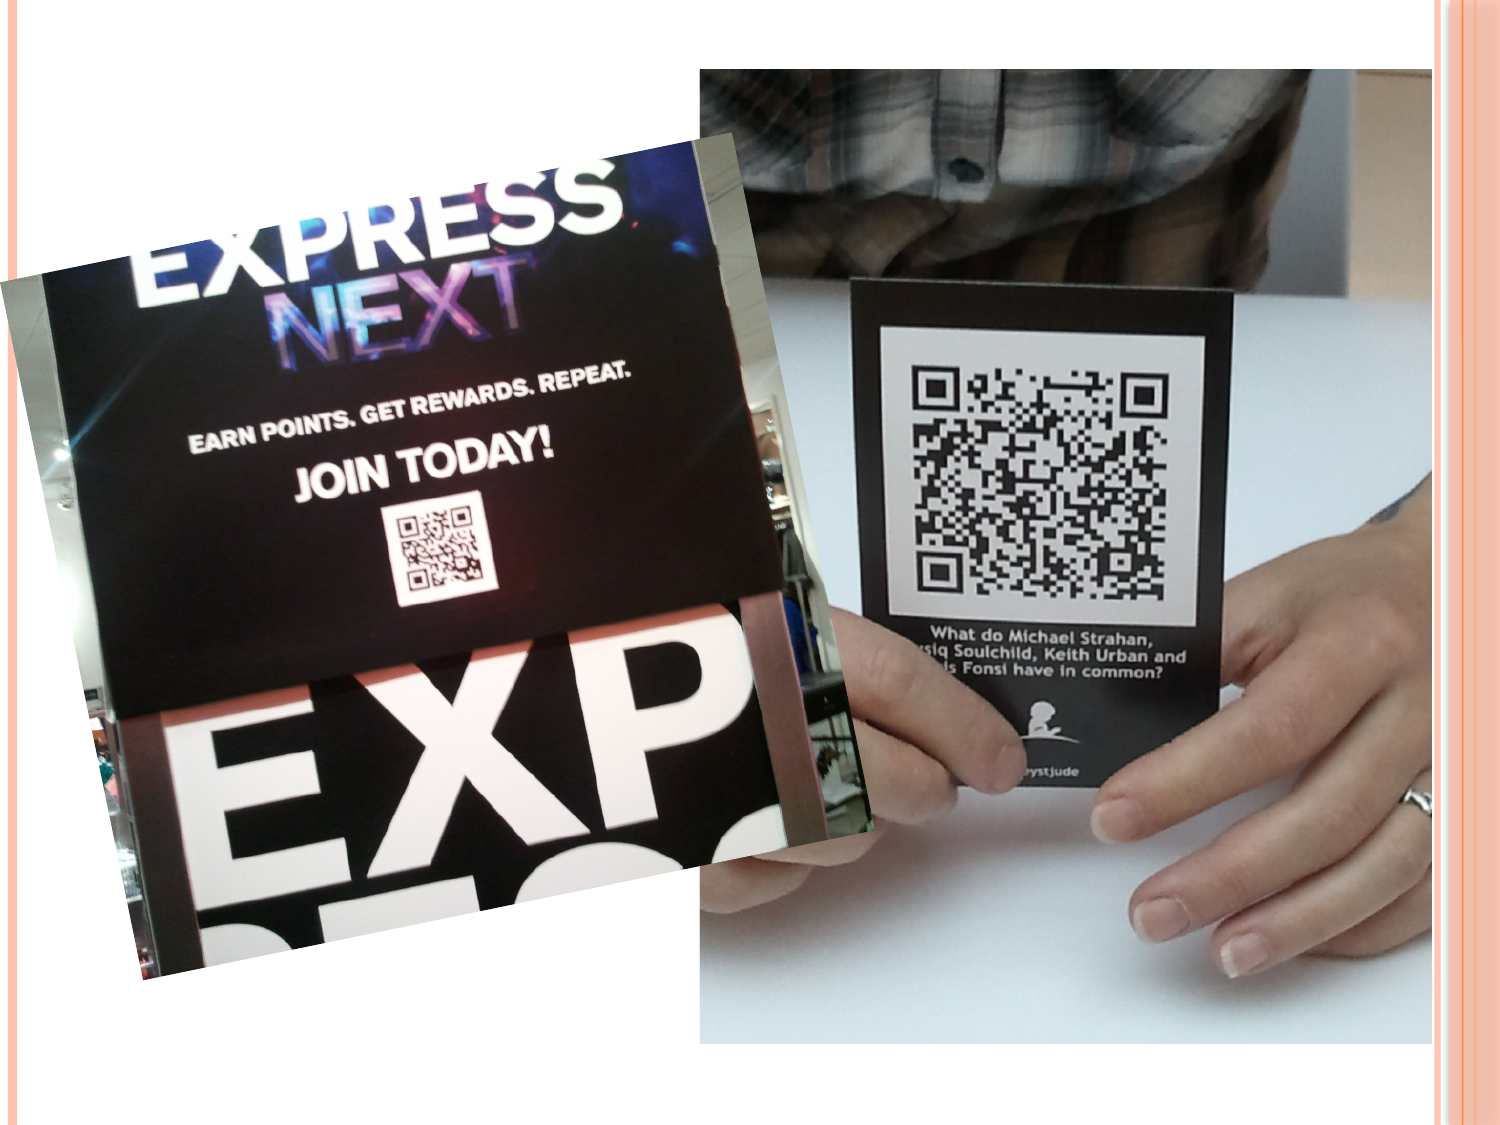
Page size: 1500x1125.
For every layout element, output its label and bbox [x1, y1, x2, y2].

picture [0, 70, 1500, 1043]
